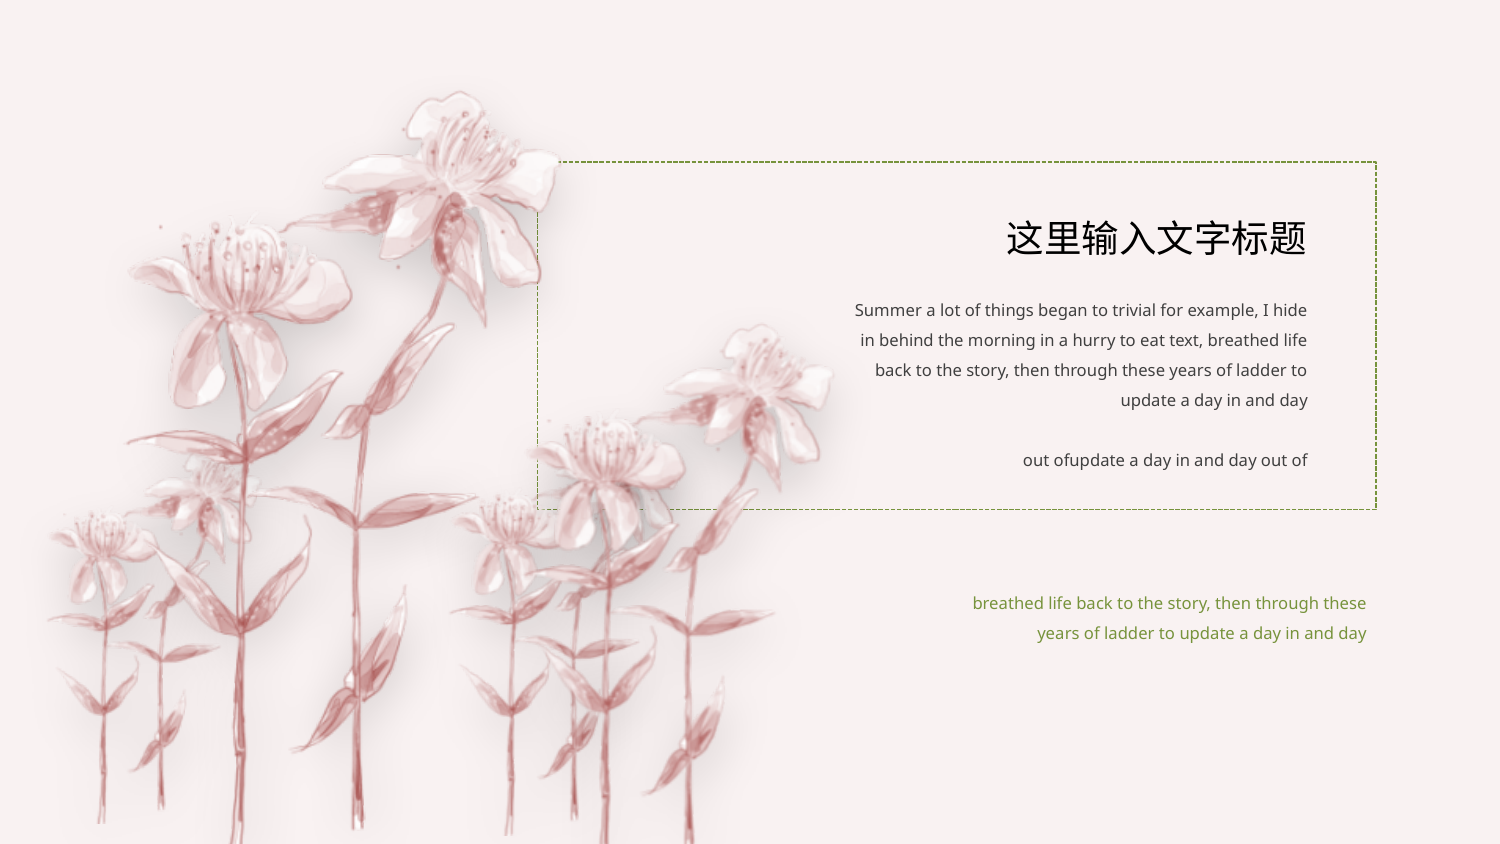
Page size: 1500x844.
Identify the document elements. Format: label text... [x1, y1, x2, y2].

text_box [596, 160, 1378, 512]
picture [39, 70, 846, 844]
text_box Summer a lot of things began to trivial for example, I hide in behind the morning in a hurry to eat text, breathed life back to the story, then through these years of ladder to update a day in and day out ofupdate a day in and day out of [832, 282, 1323, 507]
text_box 这里输入文字标题 [992, 207, 1376, 268]
text_box breathed life back to the story, then through these years of ladder to update a day in and day [938, 575, 1382, 650]
